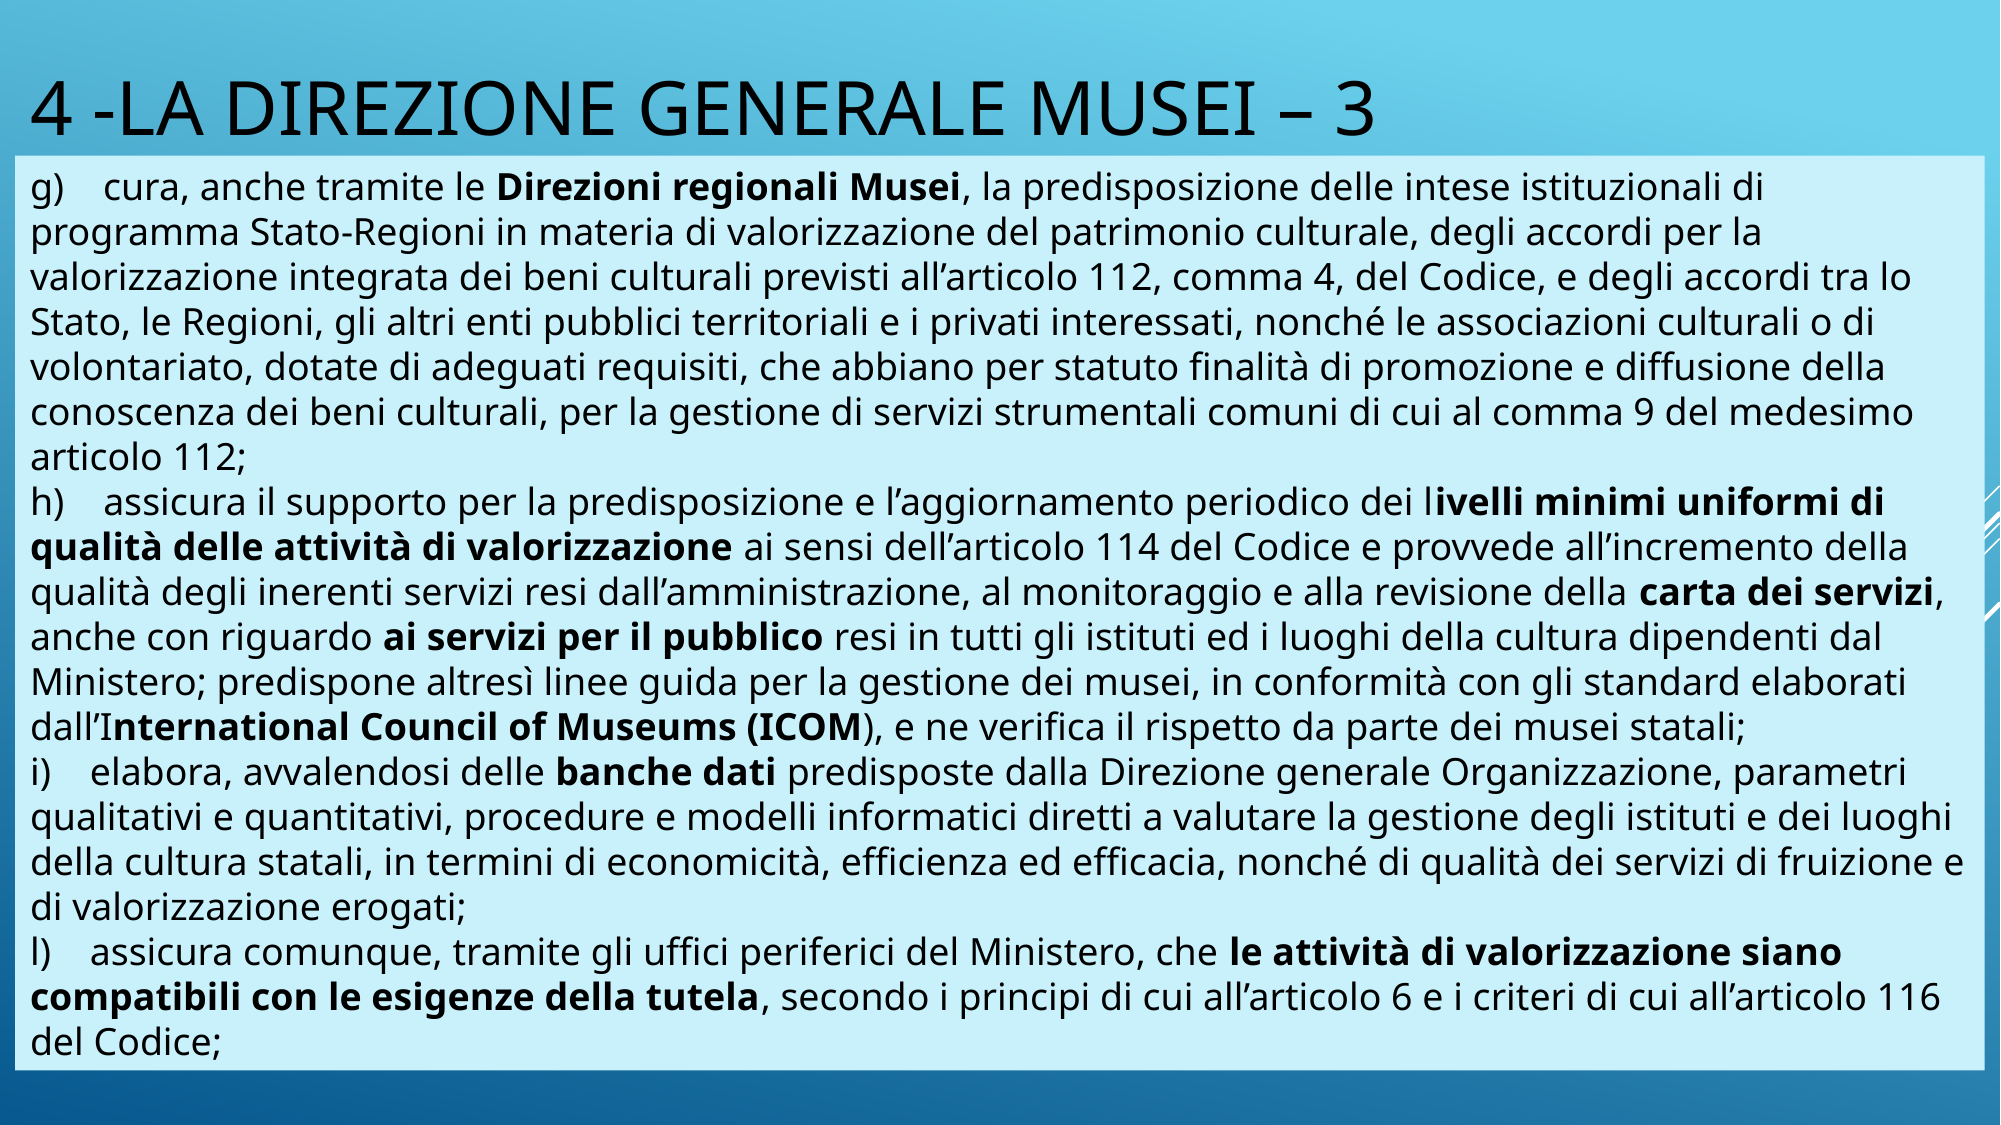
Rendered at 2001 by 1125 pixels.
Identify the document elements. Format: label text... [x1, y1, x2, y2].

text_box g) cura, anche tramite le Direzioni regionali Musei, la predisposizione delle intese istituzionali di programma Stato-Regioni in materia di valorizzazione del patrimonio culturale, degli accordi per la valorizzazione integrata dei beni culturali previsti all’articolo 112, comma 4, del Codice, e degli accordi tra lo Stato, le Regioni, gli altri enti pubblici territoriali e i privati interessati, nonché le associazioni culturali o di volontariato, dotate di adeguati requisiti, che abbiano per statuto finalità di promozione e diffusione della conoscenza dei beni culturali, per la gestione di servizi strumentali comuni di cui al comma 9 del medesimo articolo 112; h) assicura il supporto per la predisposizione e l’aggiornamento periodico dei livelli minimi uniformi di qualità delle attività di valorizzazione ai sensi dell’articolo 114 del Codice e provvede all’incremento della qualità degli inerenti servizi resi dall’amministrazione, al monitoraggio e alla revisione della carta dei servizi, anche con riguardo ai servizi per il pubblico resi in tutti gli istituti ed i luoghi della cultura dipendenti dal Ministero; predispone altresì linee guida per la gestione dei musei, in conformità con gli standard elaborati dall’International Council of Museums (ICOM), e ne verifica il rispetto da parte dei musei statali; i) elabora, avvalendosi delle banche dati predisposte dalla Direzione generale Organizzazione, parametri qualitativi e quantitativi, procedure e modelli informatici diretti a valutare la gestione degli istituti e dei luoghi della cultura statali, in termini di economicità, efficienza ed efficacia, nonché di qualità dei servizi di fruizione e di valorizzazione erogati; l) assicura comunque, tramite gli uffici periferici del Ministero, che le attività di valorizzazione siano compatibili con le esigenze della tutela, secondo i principi di cui all’articolo 6 e i criteri di cui all’articolo 116 del Codice; [15, 155, 1985, 1071]
title 4 -LA DIREZIONE GENERALE musei – 3 [15, 0, 1985, 155]
